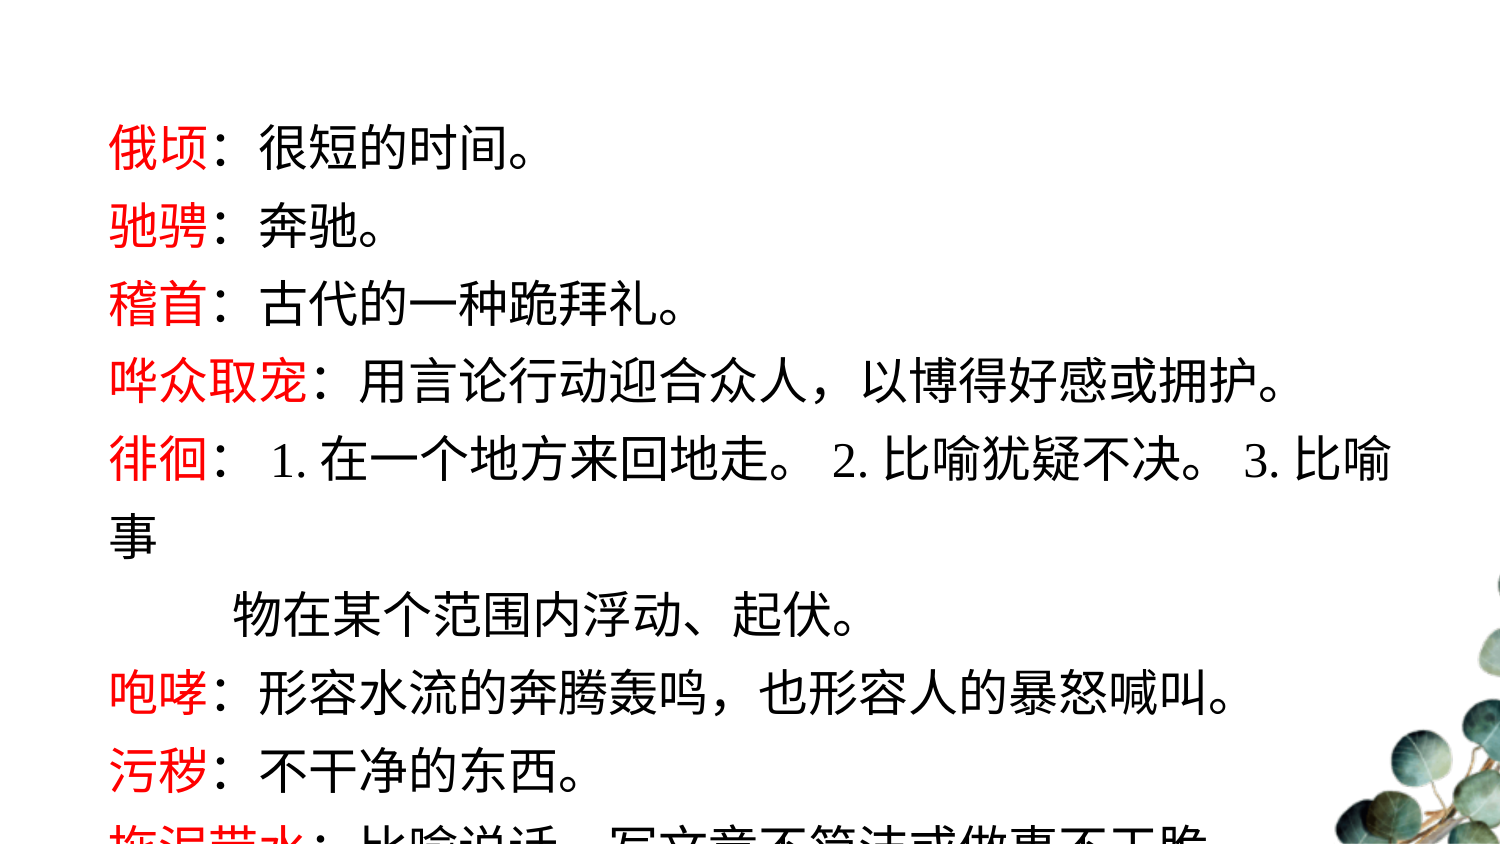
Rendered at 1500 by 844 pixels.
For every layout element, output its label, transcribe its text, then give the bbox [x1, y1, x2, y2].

text_box 俄顷：很短的时间。 驰骋：奔驰。 稽首：古代的一种跪拜礼。 哗众取宠：用言论行动迎合众人，以博得好感或拥护。 徘徊：1.在一个地方来回地走。2.比喻犹疑不决。3.比喻事 物在某个范围内浮动、起伏。 咆哮：形容水流的奔腾轰鸣，也形容人的暴怒喊叫。 污秽：不干净的东西。 拖泥带水：比喻说话、写文章不简洁或做事不干脆。 [97, 92, 1424, 844]
picture [1424, 565, 1500, 843]
